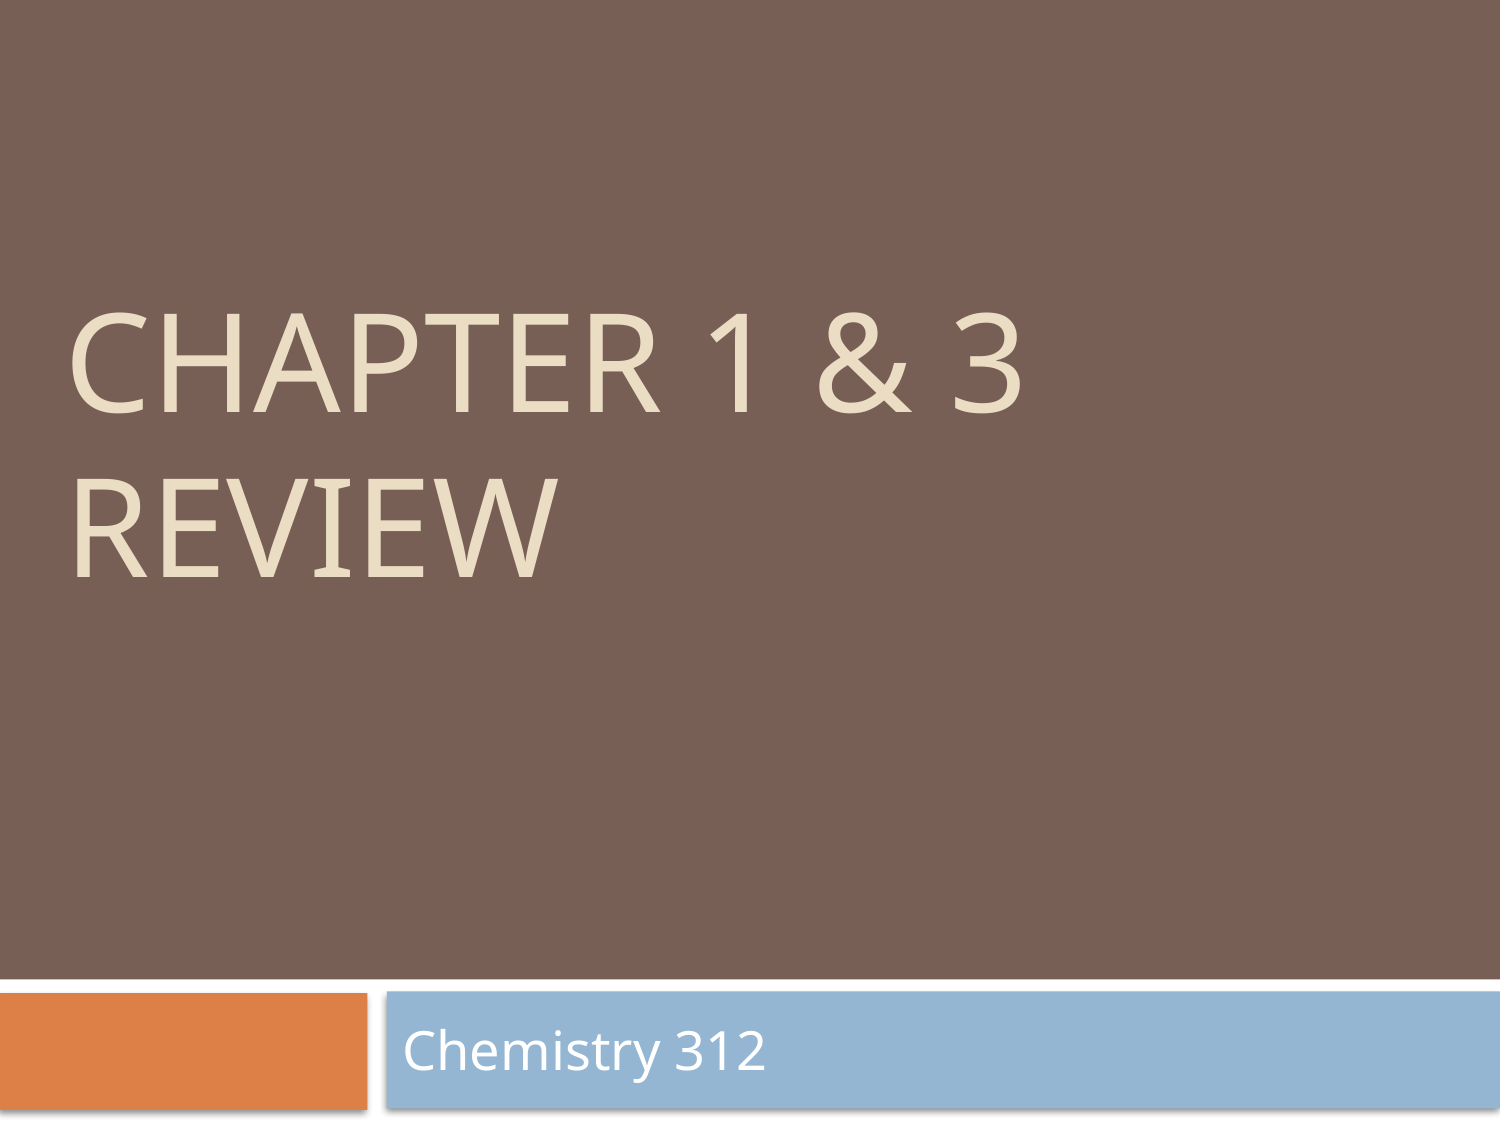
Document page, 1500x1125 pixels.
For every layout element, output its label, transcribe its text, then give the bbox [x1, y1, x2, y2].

title Chapter 1 & 3 Review [50, 207, 1463, 613]
subtitle Chemistry 312 [387, 992, 1488, 1105]
